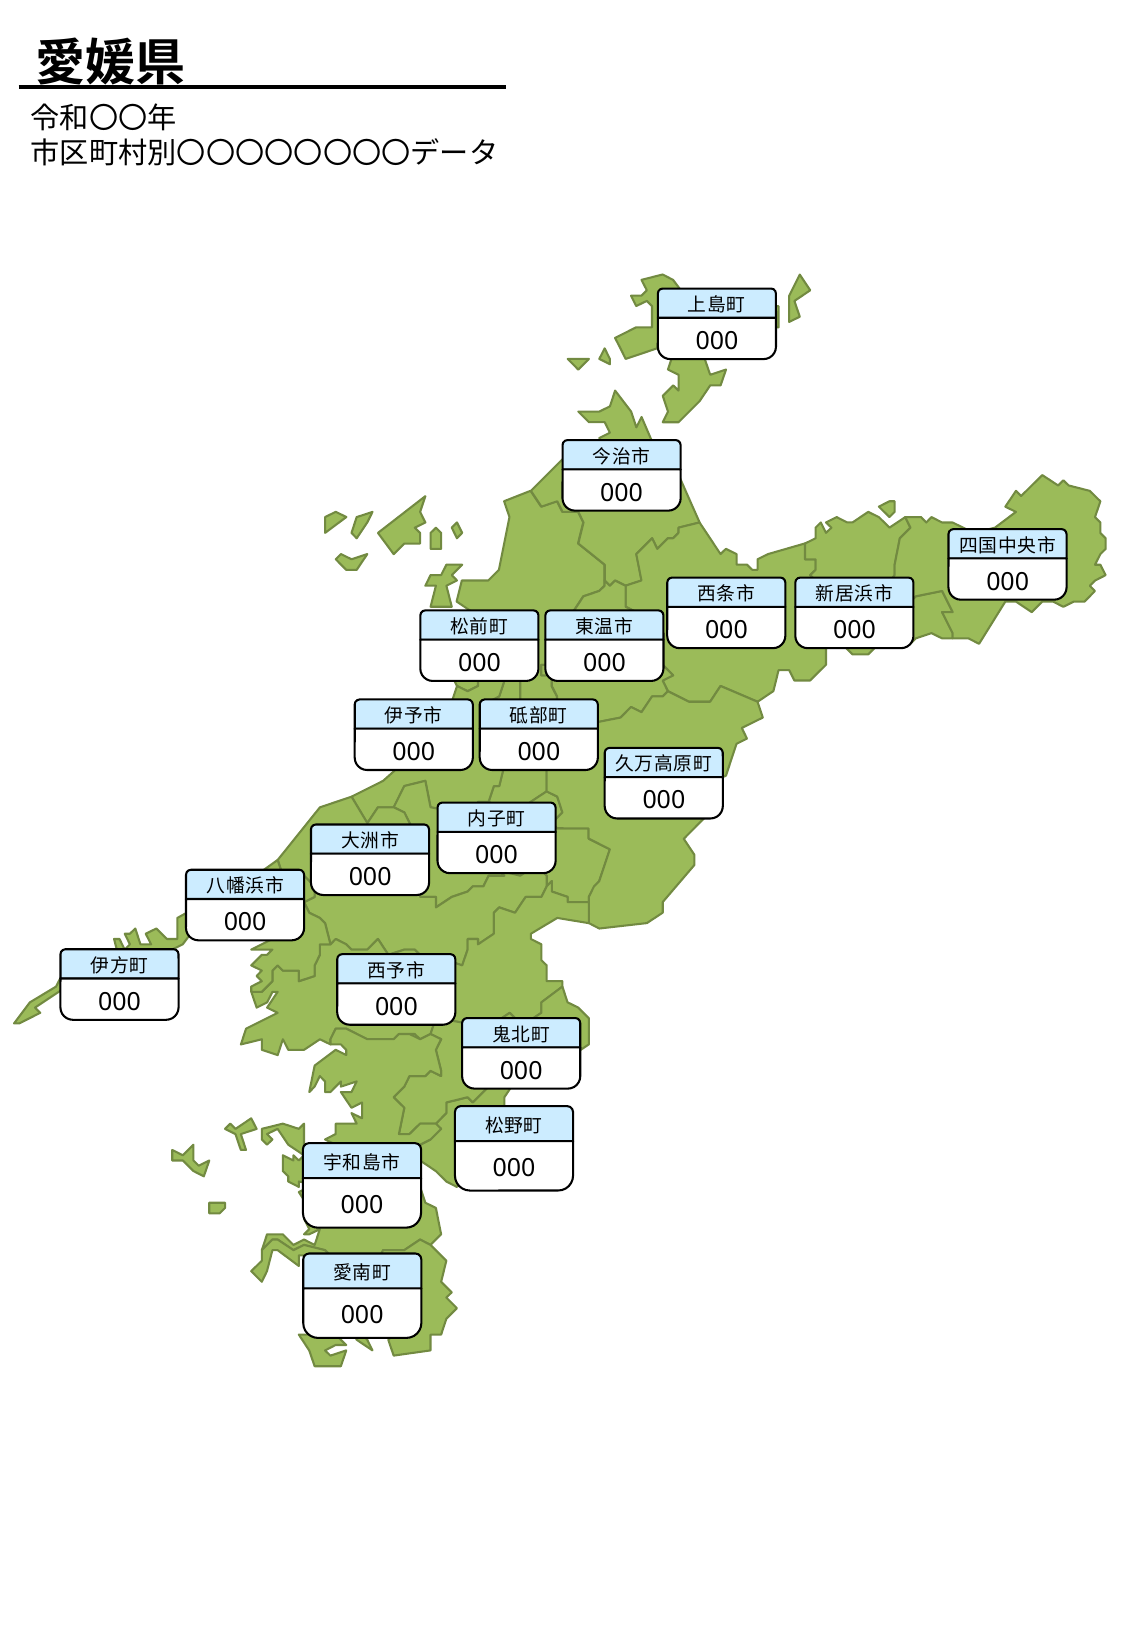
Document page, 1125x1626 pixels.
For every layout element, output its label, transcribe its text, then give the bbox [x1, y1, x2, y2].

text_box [562, 439, 681, 511]
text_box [437, 802, 556, 874]
text_box 愛媛県 [20, 22, 201, 85]
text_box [310, 824, 430, 896]
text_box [948, 528, 1067, 600]
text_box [545, 610, 664, 682]
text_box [302, 1253, 422, 1339]
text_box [420, 610, 539, 682]
text_box 令和〇〇年 市区町村別〇〇〇〇〇〇〇〇データ [15, 91, 514, 177]
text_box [666, 577, 786, 649]
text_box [461, 1017, 581, 1089]
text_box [185, 869, 305, 941]
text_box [336, 953, 456, 1025]
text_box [657, 288, 777, 360]
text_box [479, 699, 599, 771]
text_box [604, 747, 724, 819]
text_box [302, 1142, 422, 1228]
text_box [60, 949, 179, 1021]
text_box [13, 274, 1106, 1367]
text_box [795, 577, 914, 649]
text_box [354, 699, 474, 771]
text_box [454, 1105, 574, 1191]
